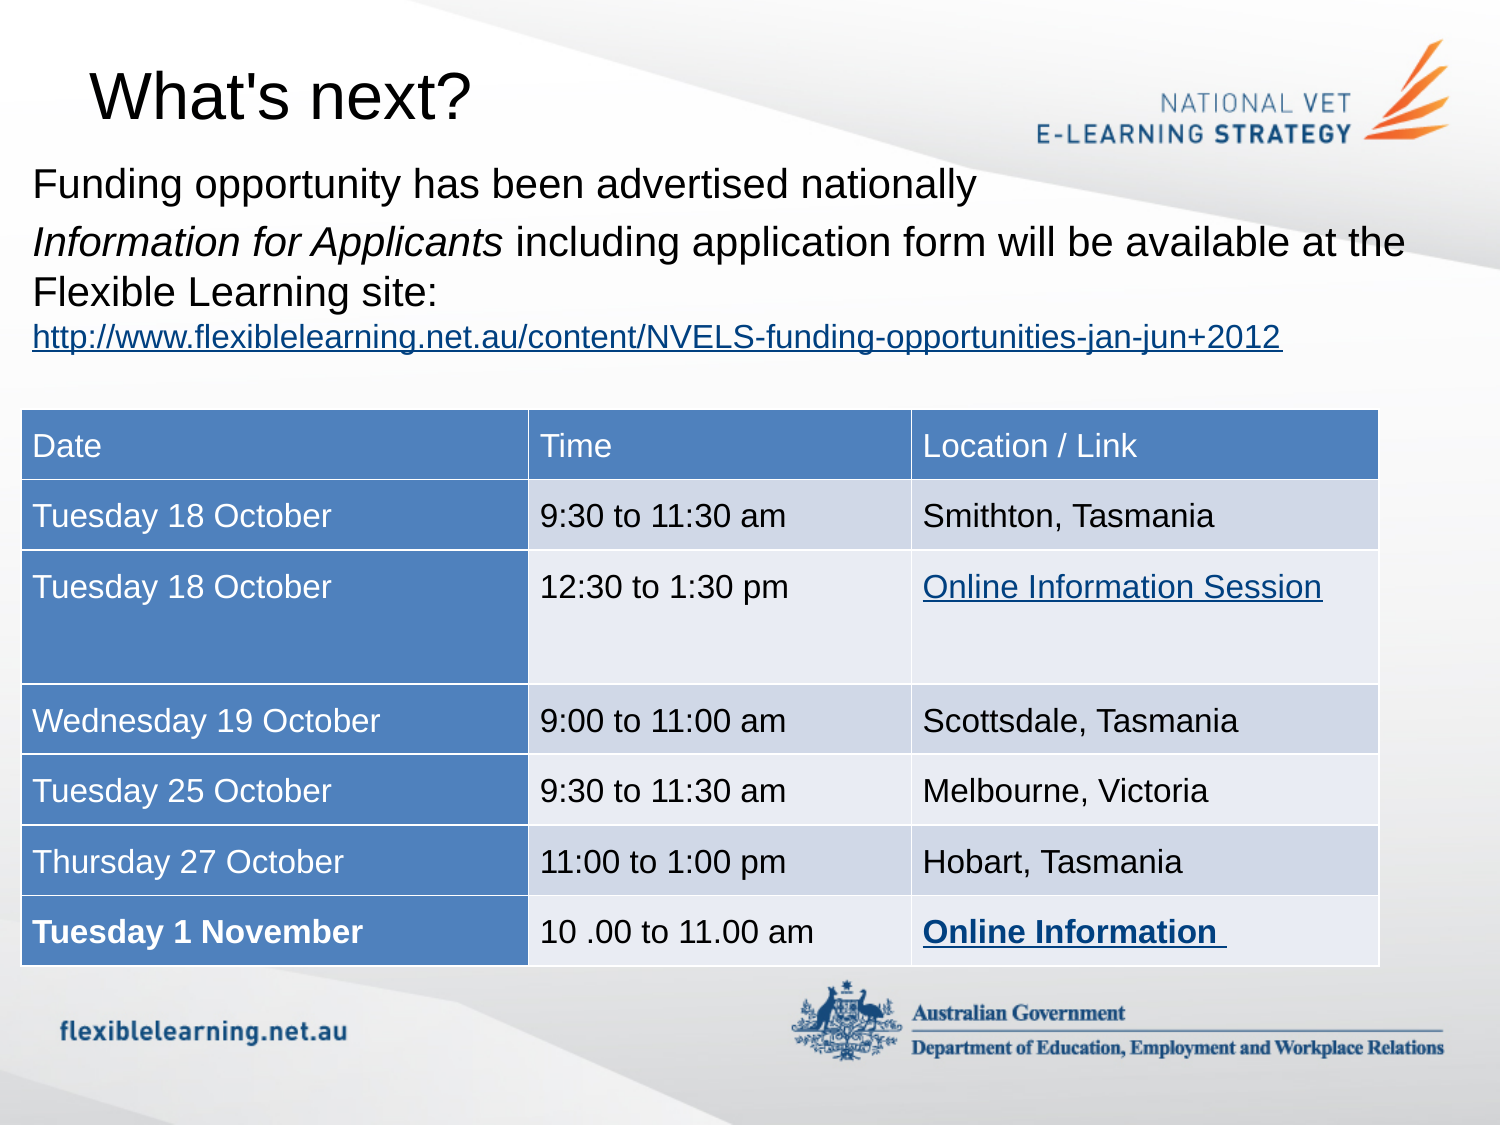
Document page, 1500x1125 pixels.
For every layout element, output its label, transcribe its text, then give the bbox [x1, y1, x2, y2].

table_header Location / Link [912, 410, 1378, 479]
table_cell 10 .00 to 11.00 am [529, 896, 911, 965]
table_cell 11:00 to 1:00 pm [529, 826, 911, 895]
table_cell Hobart, Tasmania [912, 826, 1378, 895]
table_cell 9:30 to 11:30 am [529, 755, 911, 824]
table_cell Thursday 27 October [22, 826, 528, 895]
table_cell Tuesday 25 October [22, 755, 528, 824]
table_header Time [529, 410, 911, 479]
table_cell 9:30 to 11:30 am [529, 480, 911, 549]
table_cell Tuesday 18 October [22, 551, 528, 683]
table_cell Online Information [912, 896, 1378, 965]
picture [0, 0, 1500, 1125]
table_header Date [22, 410, 528, 479]
table_cell Melbourne, Victoria [912, 755, 1378, 824]
table_cell Smithton, Tasmania [912, 480, 1378, 549]
table_cell Tuesday 1 November [22, 896, 528, 965]
table_cell Tuesday 18 October [22, 480, 528, 549]
text_box Funding opportunity has been advertised nationally Information for Applicants including application form will be available at the Flexible Learning site: http://www.flexiblelearning.net.au/content/NVELS-funding-opportunities-jan-jun+2012 [17, 148, 1453, 939]
text_box What's next? [74, 45, 1425, 148]
table_cell Wednesday 19 October [22, 685, 528, 753]
table_cell 9:00 to 11:00 am [529, 685, 911, 753]
table_cell Online Information Session [912, 551, 1378, 683]
table_cell Scottsdale, Tasmania [912, 685, 1378, 753]
table_cell 12:30 to 1:30 pm [529, 551, 911, 683]
